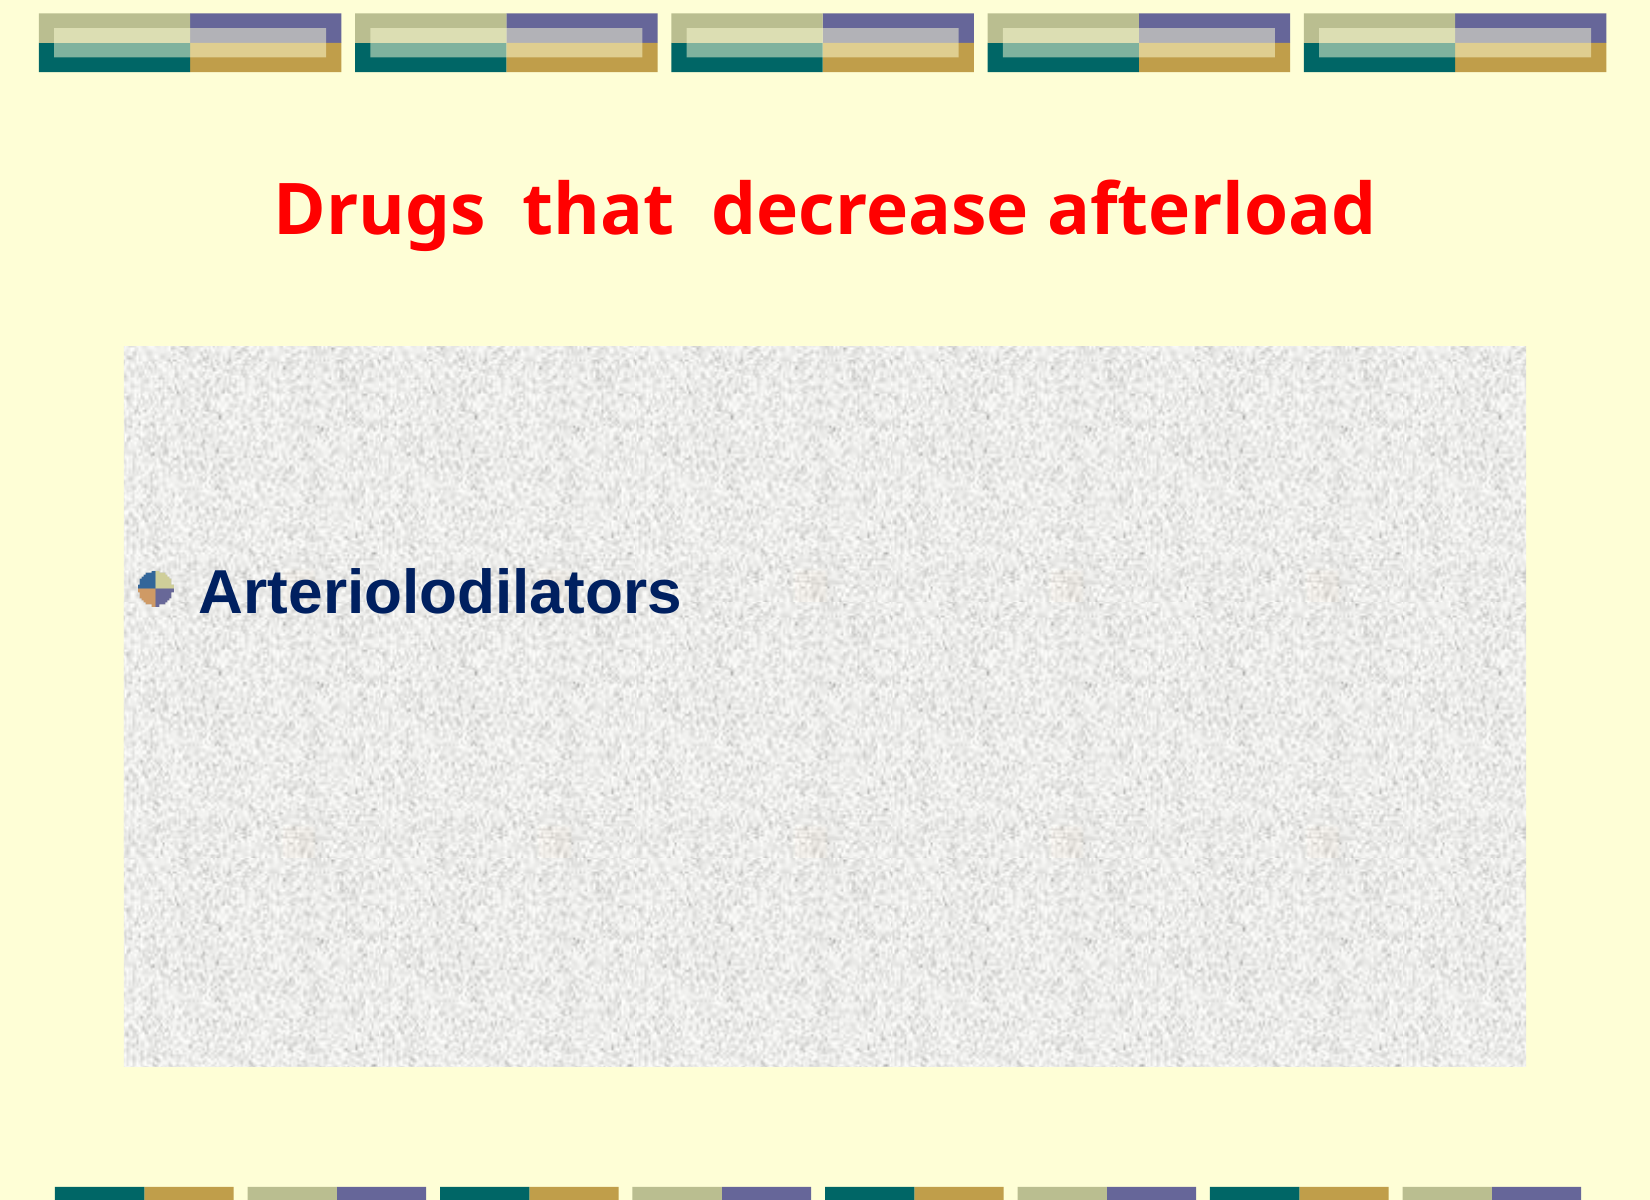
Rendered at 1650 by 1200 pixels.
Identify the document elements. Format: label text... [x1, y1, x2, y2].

picture [138, 571, 174, 607]
title Drugs that decrease afterload [123, 106, 1527, 307]
list Arteriolodilators [123, 346, 1527, 1067]
